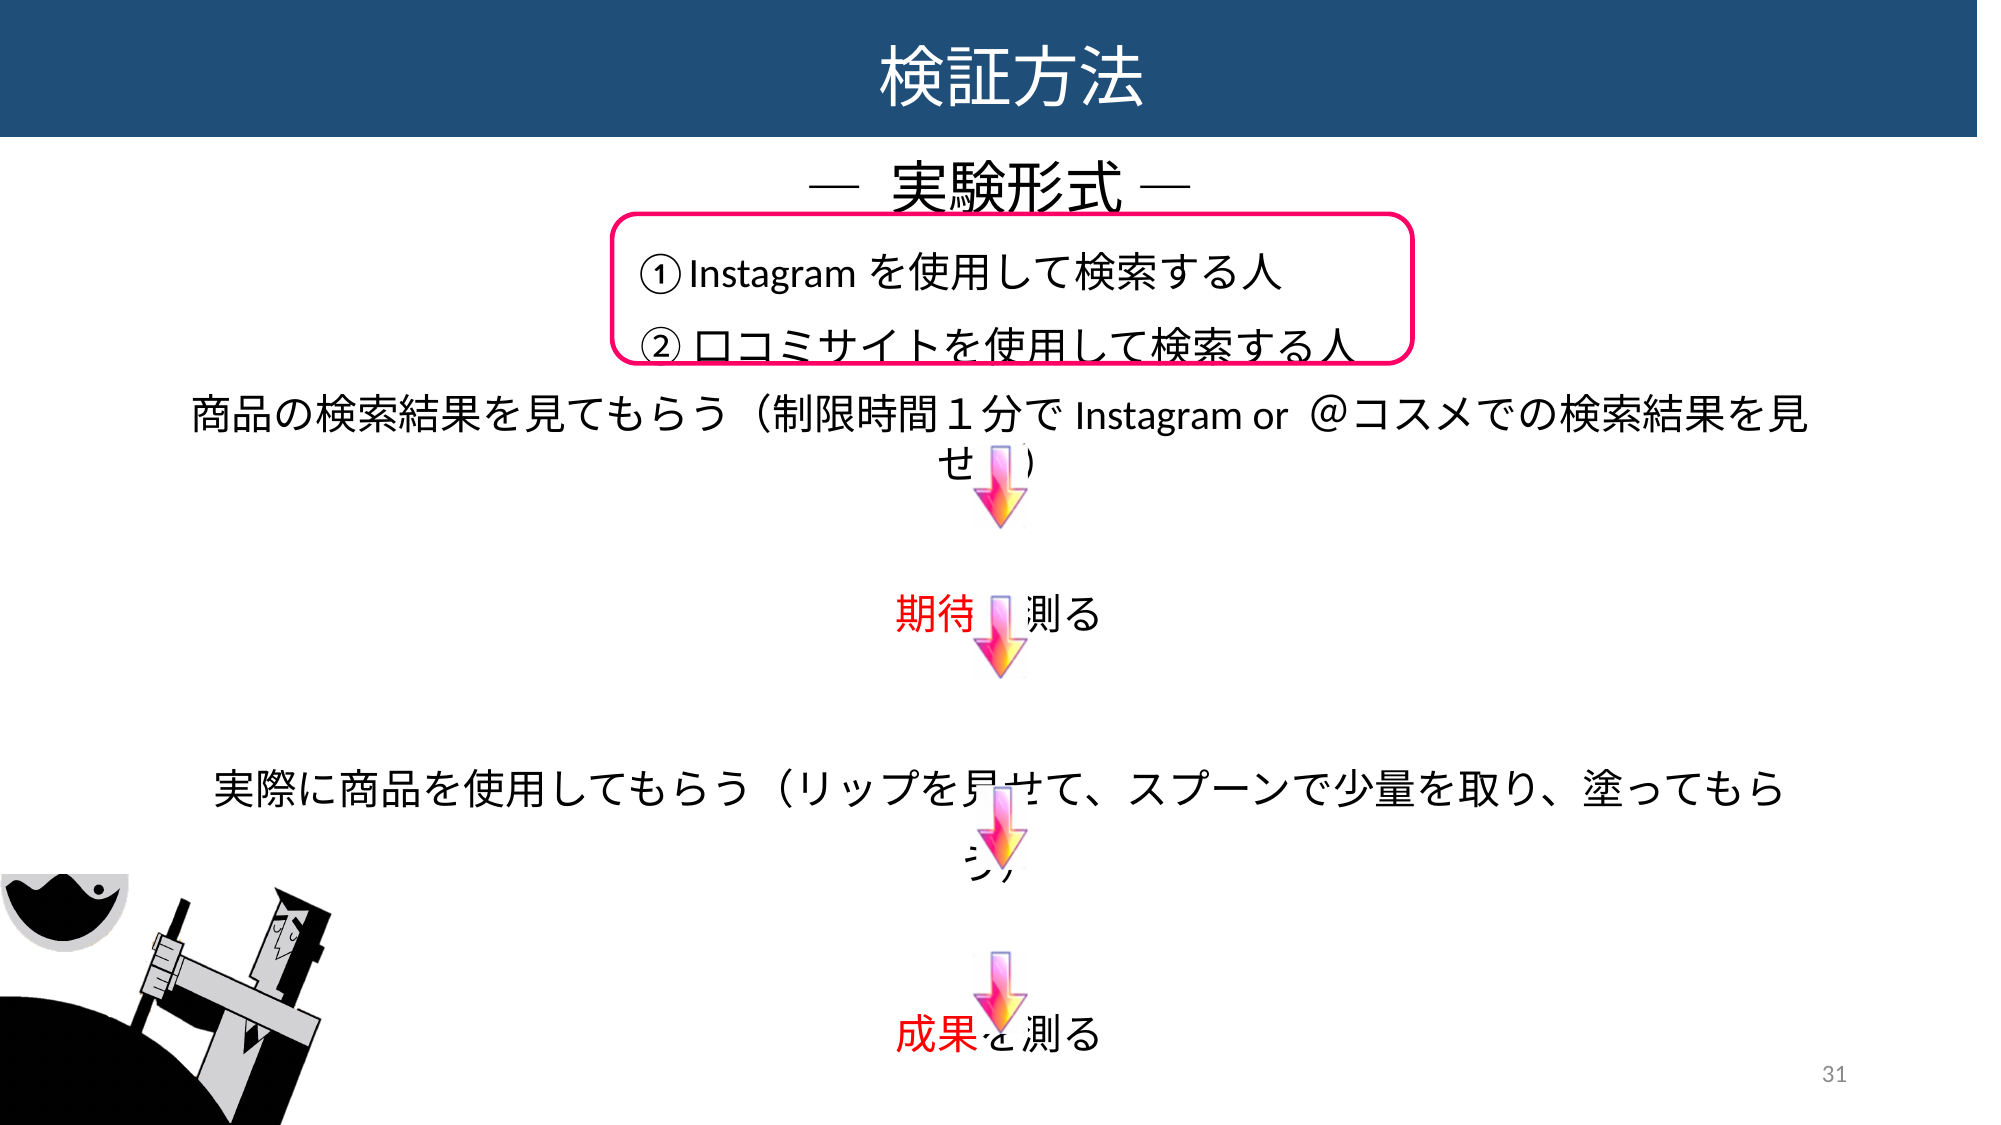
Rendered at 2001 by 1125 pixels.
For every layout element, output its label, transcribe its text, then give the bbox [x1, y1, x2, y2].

picture [957, 608, 1043, 664]
text_box [611, 212, 1414, 365]
picture [0, 874, 392, 1125]
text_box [170, 380, 1830, 1098]
text_box ― 実験形式 ― ①Instagramを使用して検索する人 ②口コミサイトを使用して検索する人 [526, 137, 1473, 379]
slide_number 31 [1412, 1042, 1863, 1103]
picture [0, 0, 1977, 137]
picture [957, 964, 1043, 1020]
